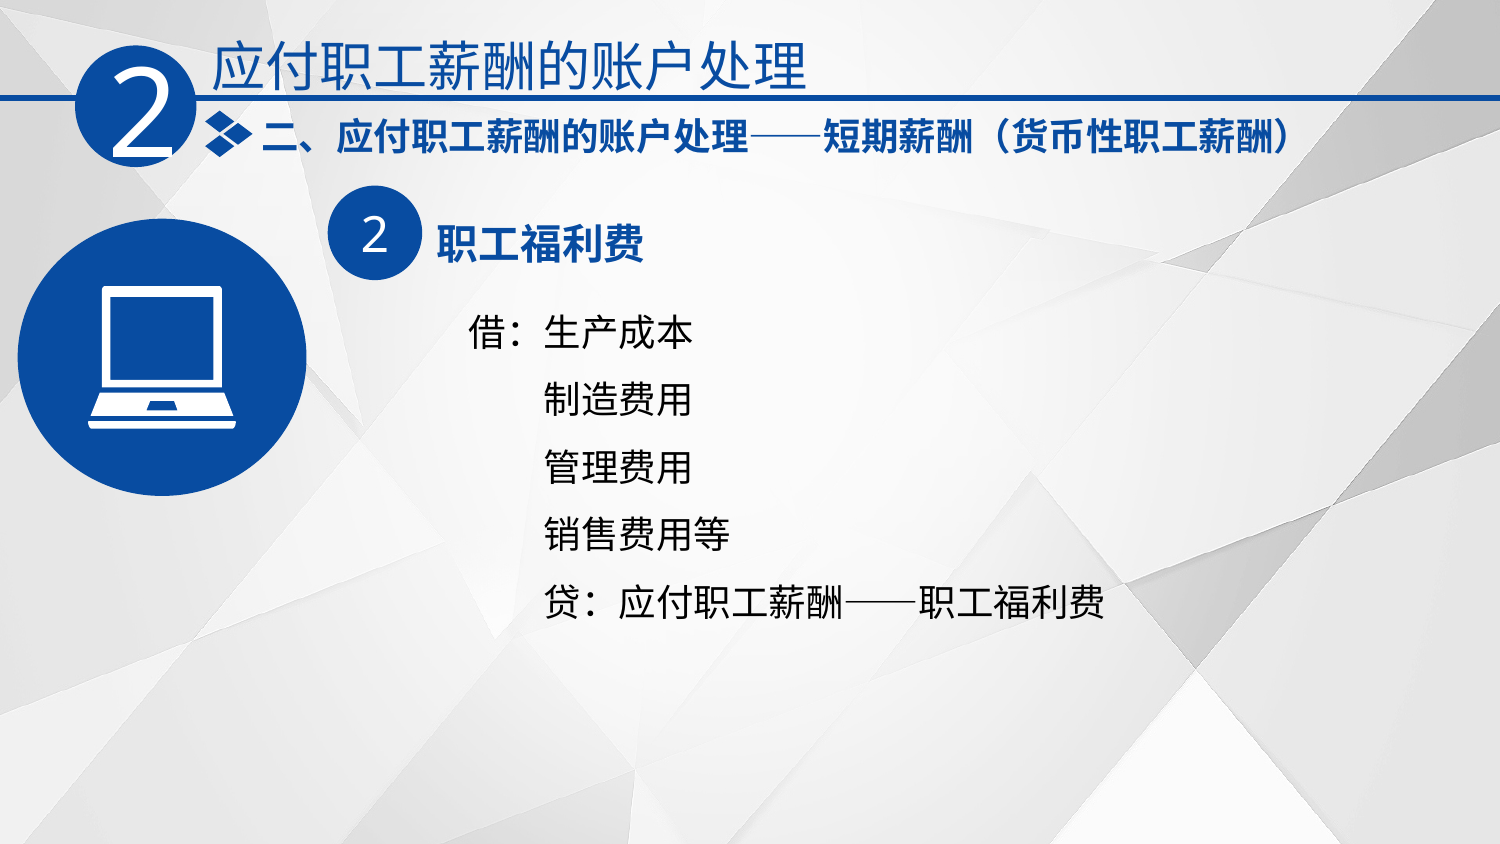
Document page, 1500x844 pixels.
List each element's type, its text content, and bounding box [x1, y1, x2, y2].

text_box [223, 122, 248, 145]
text_box 借：生产成本 制造费用 管理费用 销售费用等 贷：应付职工薪酬——职工福利费 [416, 279, 1329, 632]
picture [0, 101, 1500, 844]
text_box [17, 218, 307, 497]
text_box [205, 110, 235, 133]
text_box 2 [84, 45, 203, 97]
text_box 2 [327, 185, 422, 281]
text_box [75, 74, 84, 97]
text_box [205, 135, 235, 158]
text_box 职工福利费 [422, 185, 1500, 276]
text_box 应付职工薪酬的账户处理 [198, 37, 867, 92]
text_box [75, 107, 84, 138]
text_box 二、应付职工薪酬的账户处理——短期薪酬（货币性职工薪酬） [248, 107, 1366, 164]
text_box 2 [84, 107, 203, 171]
picture [0, 0, 1500, 95]
